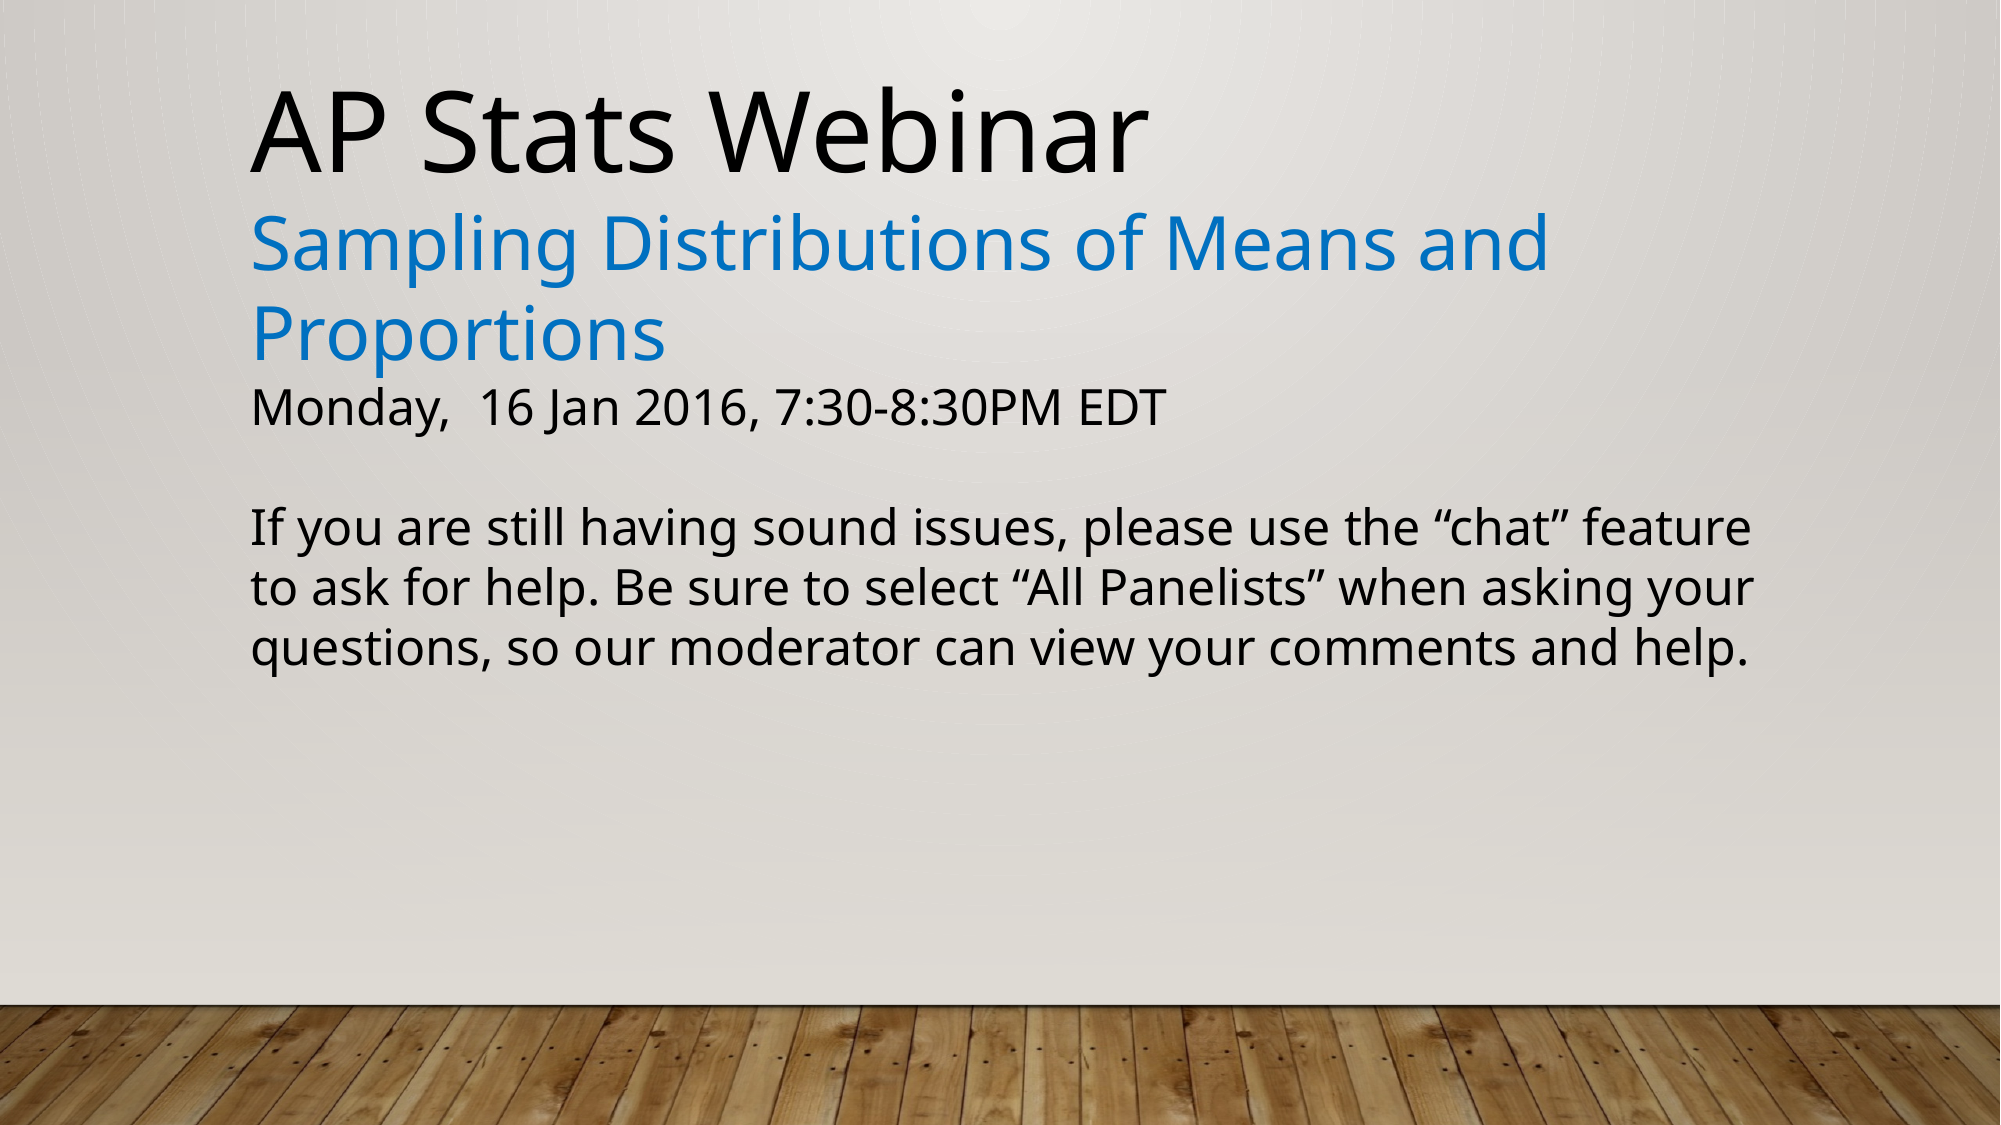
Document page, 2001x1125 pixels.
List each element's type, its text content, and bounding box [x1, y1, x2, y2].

picture [0, 1005, 2000, 1125]
text_box AP Stats Webinar Sampling Distributions of Means and Proportions Monday, 16 Jan 2016, 7:30-8:30PM EDT If you are still having sound issues, please use the “chat” feature to ask for help. Be sure to select “All Panelists” when asking your questions, so our moderator can view your comments and help. [235, 52, 1776, 683]
